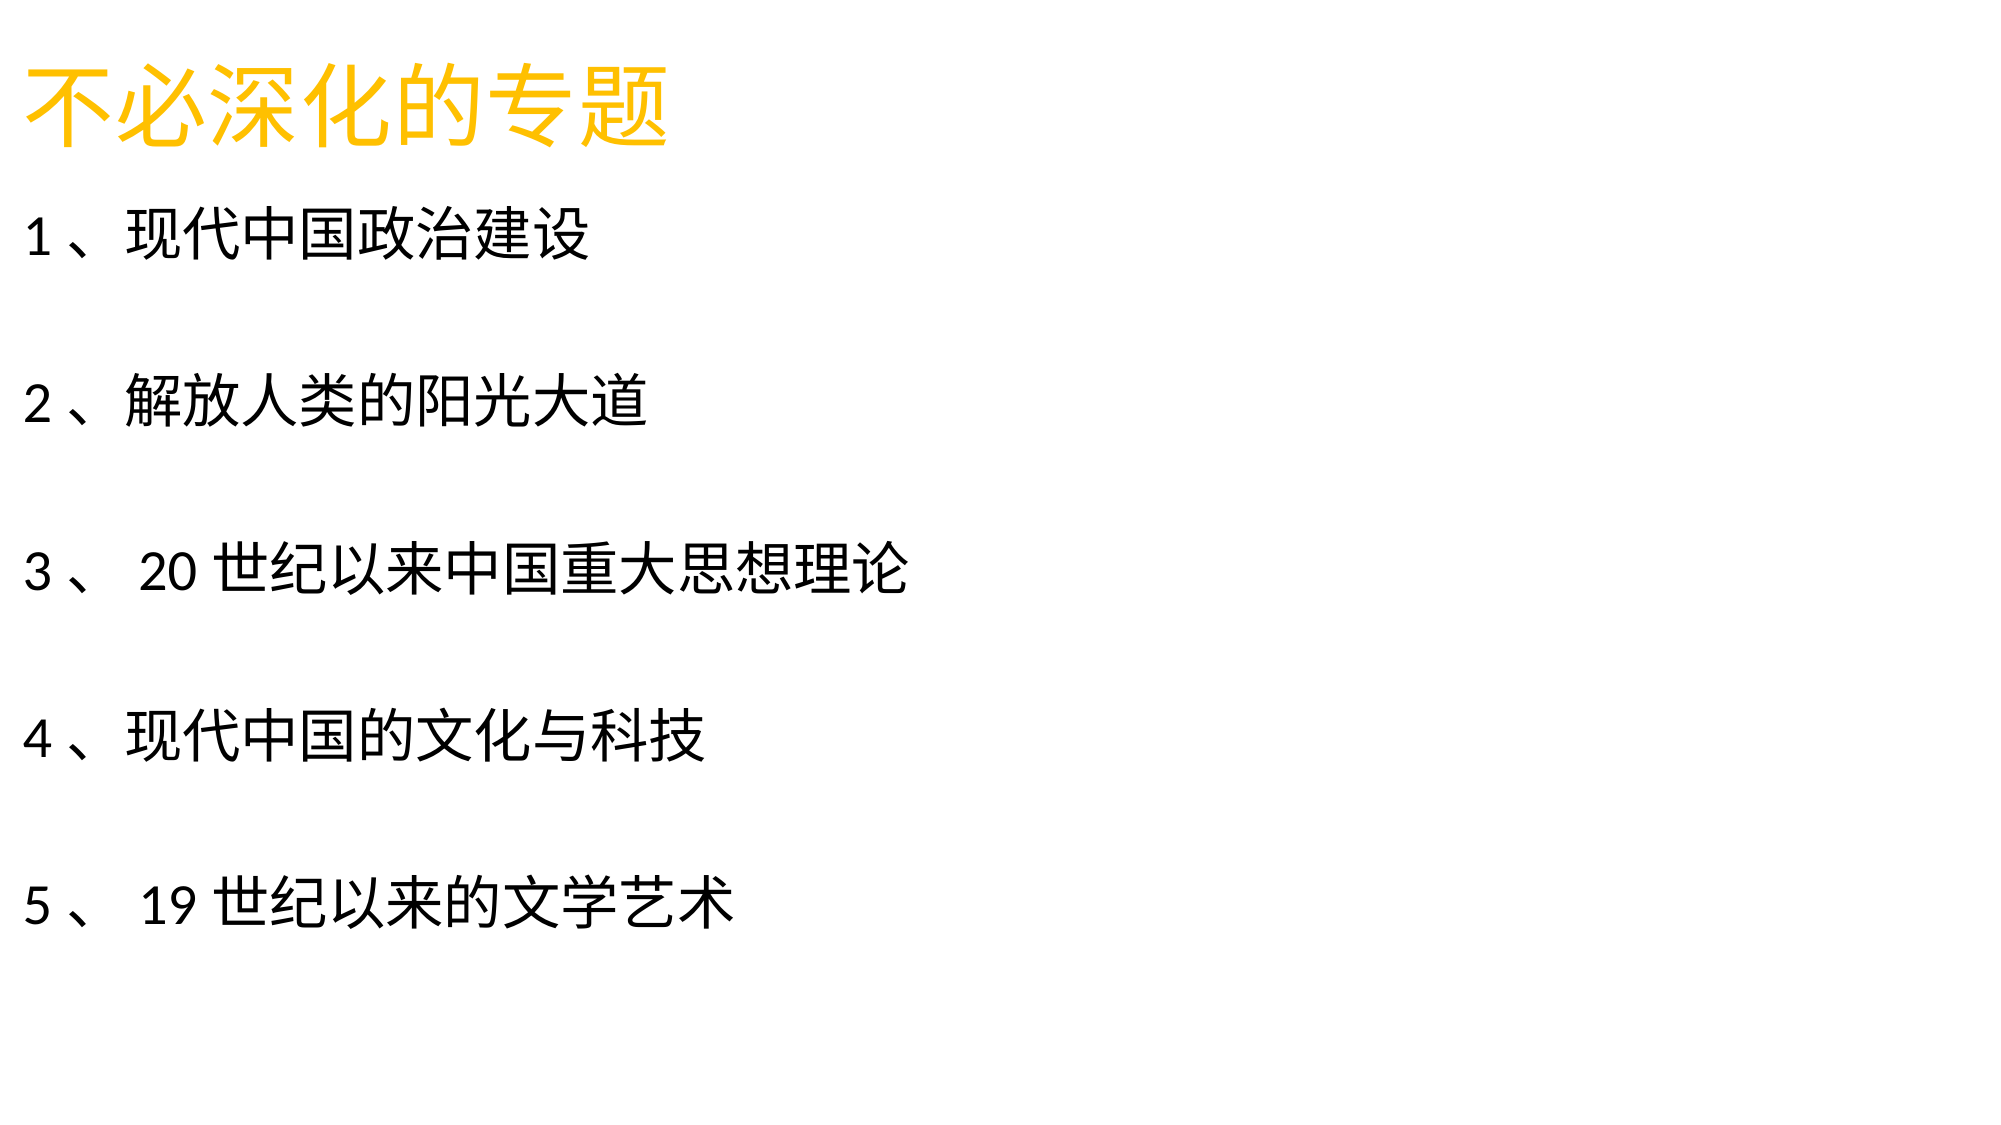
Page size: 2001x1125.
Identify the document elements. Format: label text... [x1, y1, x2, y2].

list 1、现代中国政治建设 2、解放人类的阳光大道 3、20世纪以来中国重大思想理论 4、现代中国的文化与科技 5、19世纪以来的文学艺术 [7, 197, 1358, 1002]
title 不必深化的专题 [7, 10, 1284, 197]
